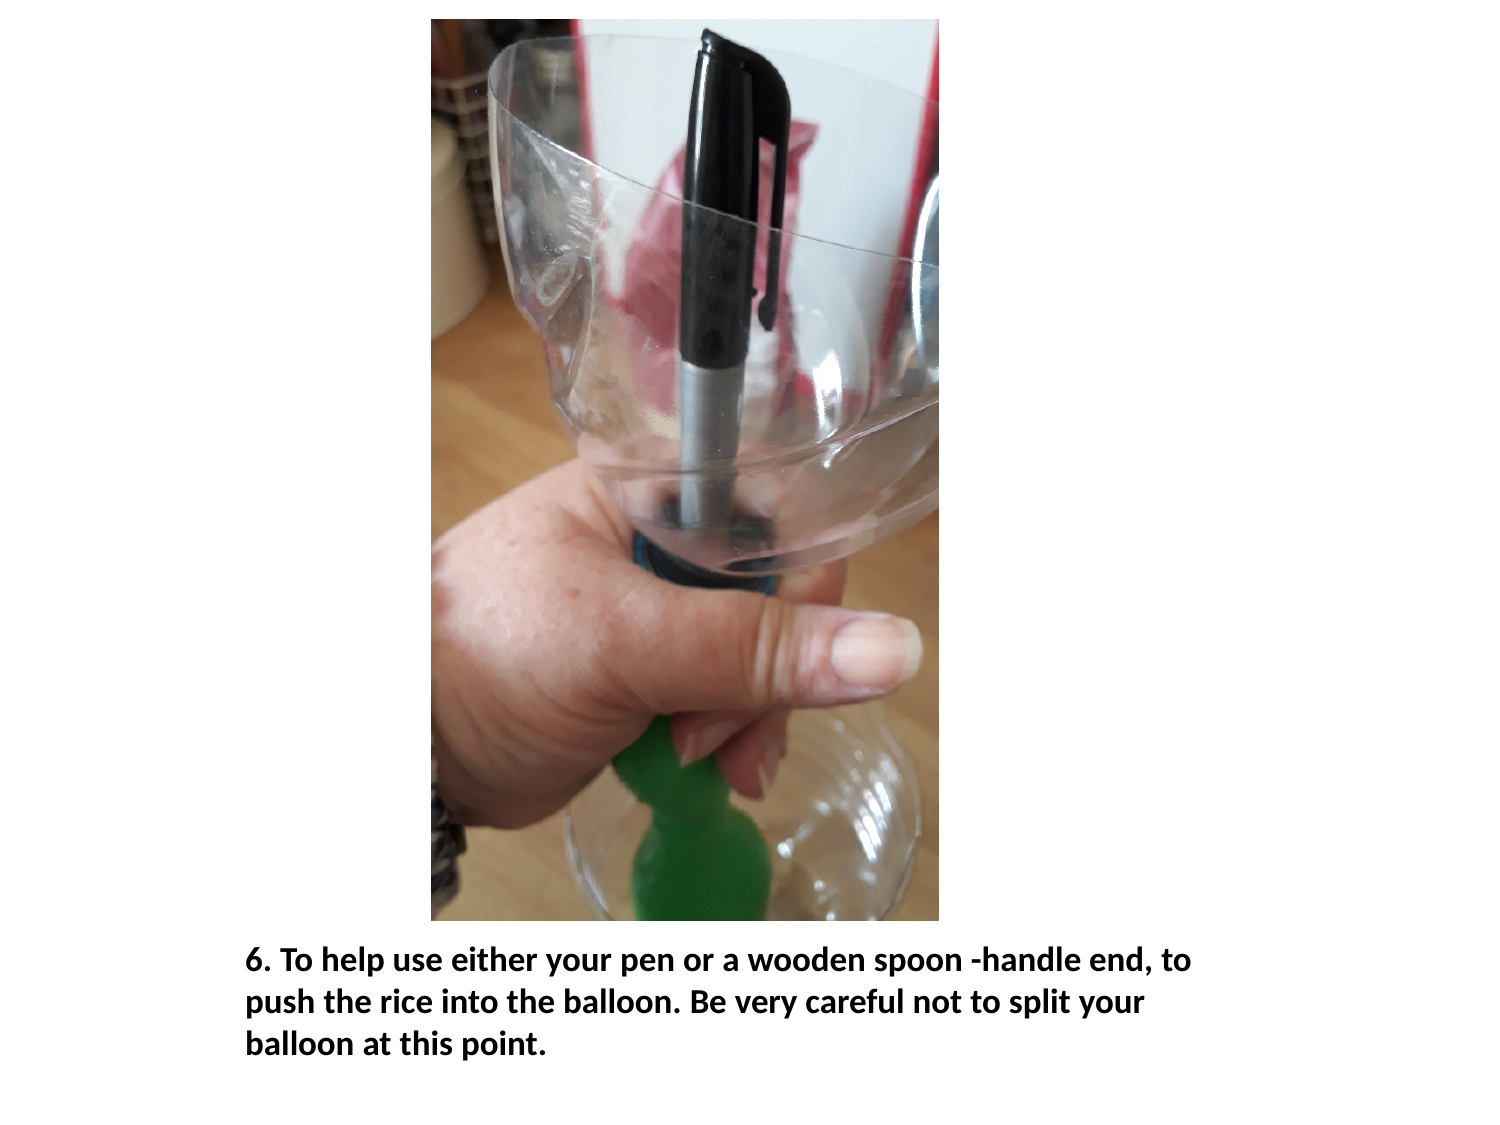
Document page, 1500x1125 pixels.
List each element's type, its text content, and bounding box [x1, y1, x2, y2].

picture [430, 18, 940, 921]
list 6. To help use either your pen or a wooden spoon -handle end, to push the rice into the balloon. Be very careful not to split your balloon at this point. [230, 928, 1270, 1096]
